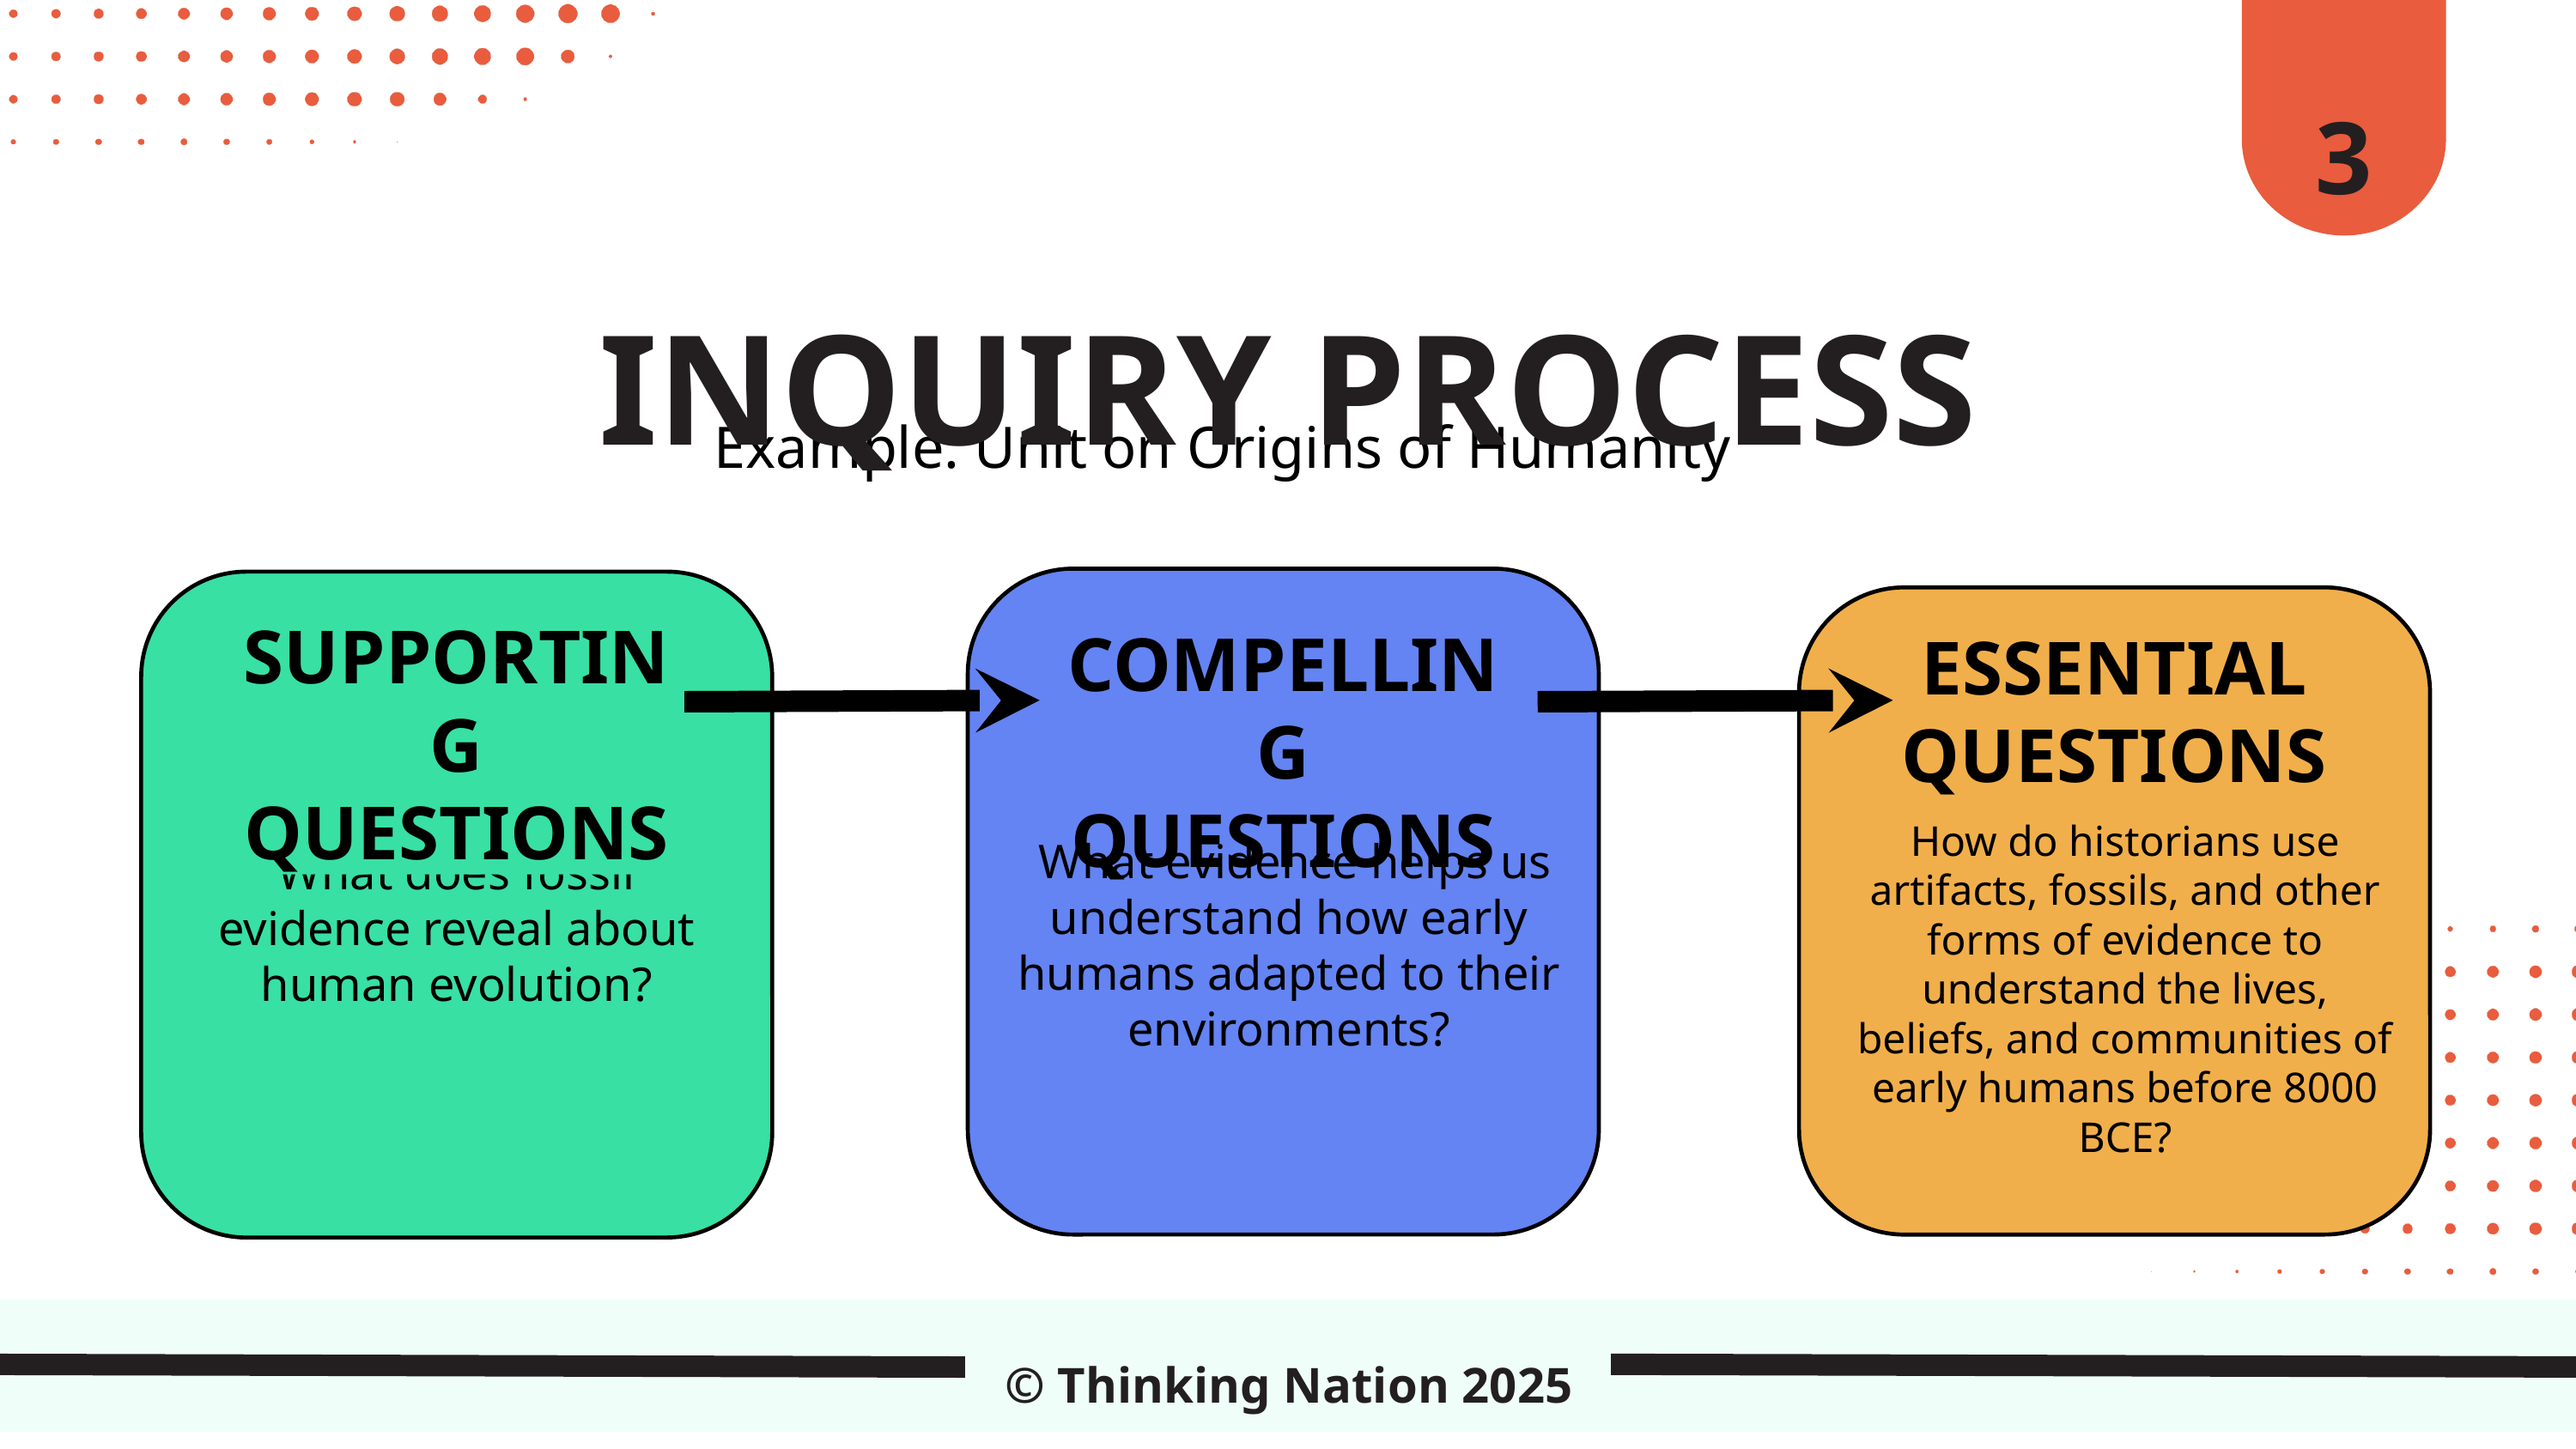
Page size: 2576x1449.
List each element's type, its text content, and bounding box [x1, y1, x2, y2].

text_box COMPELLING QUESTIONS [1029, 604, 1538, 895]
text_box [0, 0, 660, 145]
text_box [1938, 925, 2576, 1275]
text_box What does fossil evidence reveal about human evolution? [202, 843, 712, 1067]
text_box [968, 568, 1599, 699]
text_box [968, 710, 1600, 1235]
text_box [141, 571, 773, 1238]
text_box What evidence helps us understand how early humans adapted to their environments? [996, 832, 1583, 1056]
text_box ESSENTIAL QUESTIONS [1860, 608, 2369, 810]
text_box [1799, 587, 2431, 1235]
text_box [2233, 0, 2455, 236]
text_box Example: Unit on Origins of Humanity [332, 397, 2114, 518]
text_box INQUIRY PROCESS [359, 220, 2216, 476]
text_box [0, 1299, 2576, 1433]
text_box SUPPORTING QUESTIONS [221, 610, 693, 875]
text_box How do historians use artifacts, fossils, and other forms of evidence to understand the lives, beliefs, and communities of early humans before 8000 BCE? [1849, 815, 2402, 1161]
